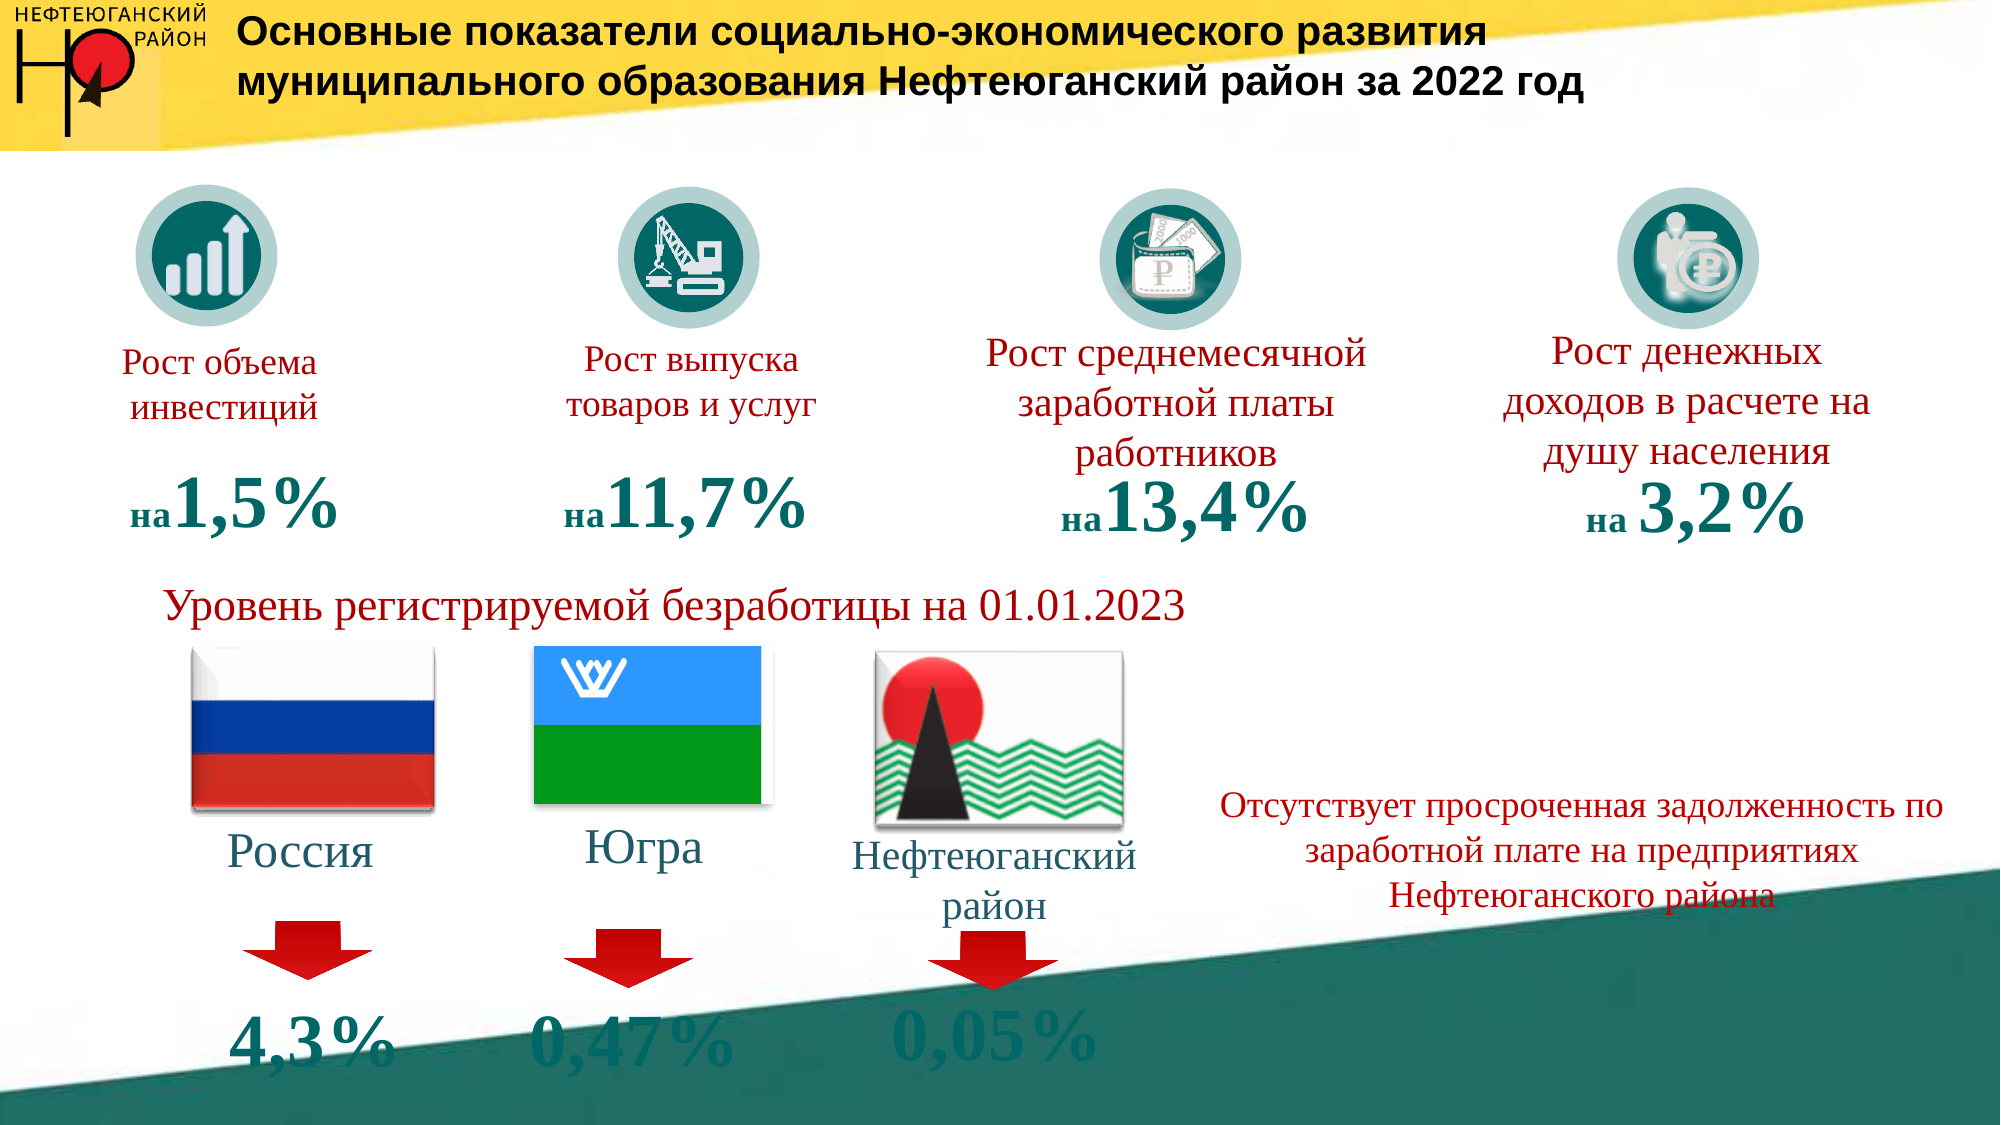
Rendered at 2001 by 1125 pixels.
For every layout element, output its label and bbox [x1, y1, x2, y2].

text_box [523, 186, 860, 432]
text_box [0, 727, 2000, 1125]
text_box [79, 329, 370, 435]
picture [183, 642, 442, 824]
text_box [12, 188, 1399, 673]
picture [534, 645, 773, 805]
text_box [1464, 187, 1910, 598]
picture [0, 0, 2000, 152]
picture [866, 645, 1132, 843]
text_box [135, 184, 278, 327]
